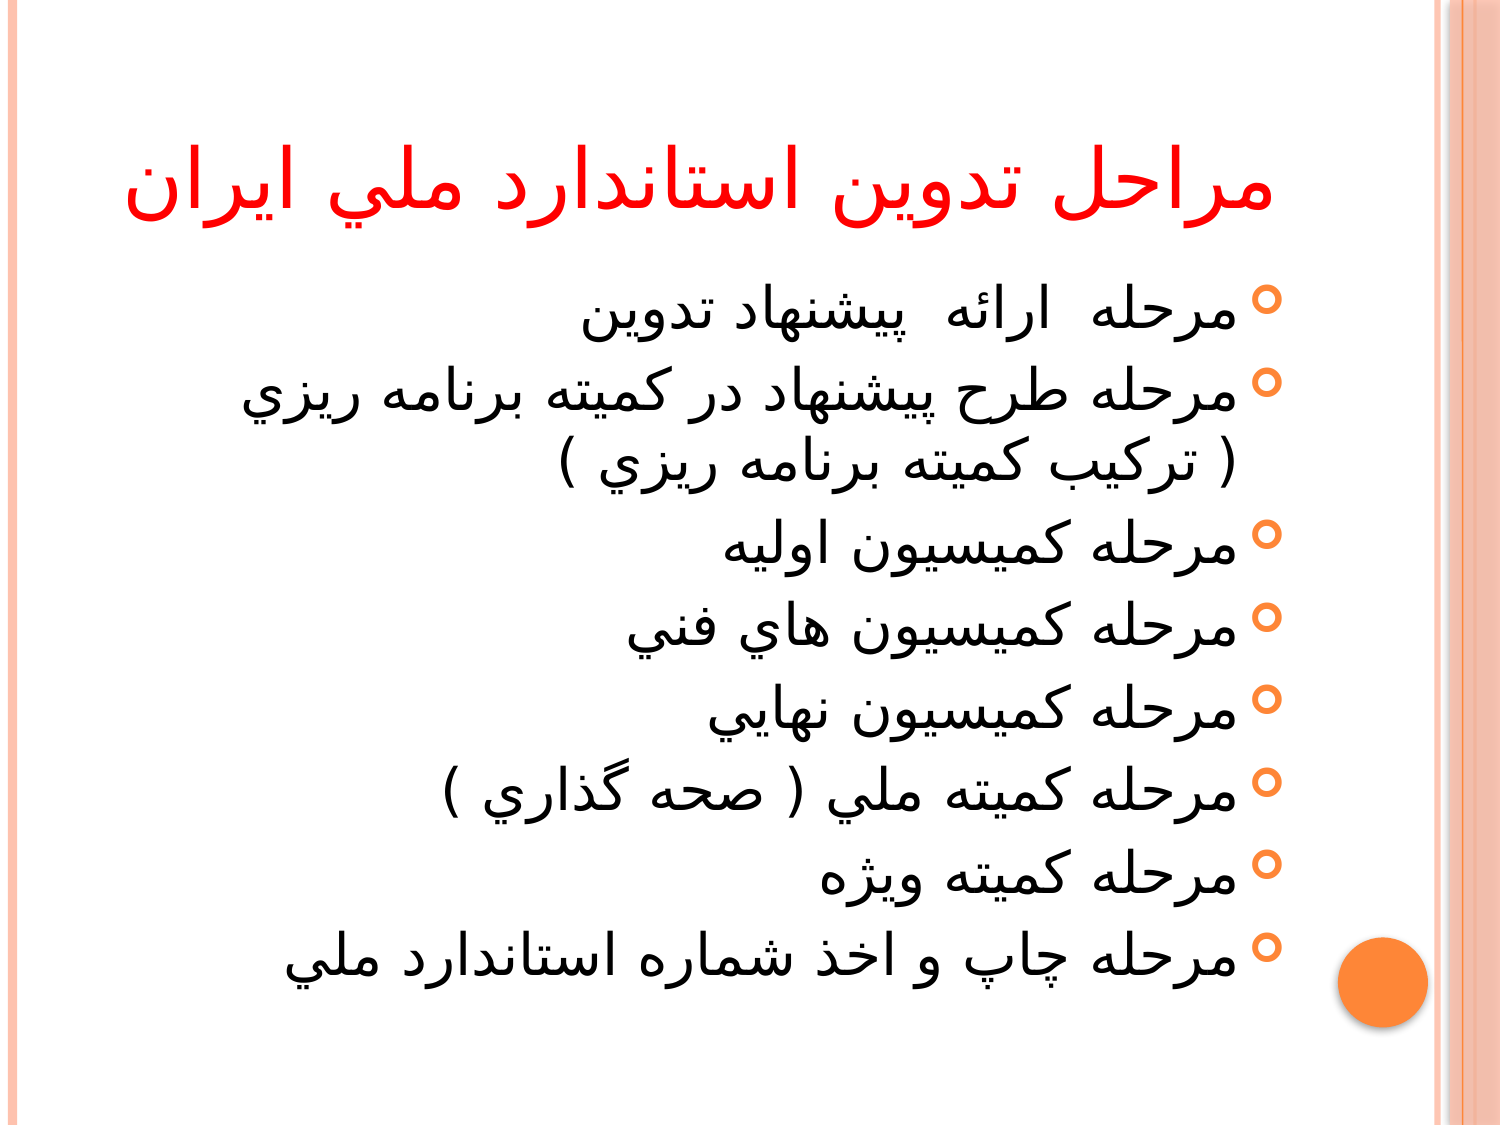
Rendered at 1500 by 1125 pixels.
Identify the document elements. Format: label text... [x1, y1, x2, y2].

list مرحله ارائه پيشنهاد تدوين مرحله طرح پيشنهاد در كميته برنامه ريزي ( تركيب كميته برنامه ريزي ) مرحله كميسيون اوليه مرحله كميسيون هاي فني مرحله كميسيون نهايي مرحله كميته ملي ( صحه گذاري ) مرحله كميته ويژه مرحله چاپ و اخذ شماره استاندارد ملي [75, 262, 1300, 1062]
title مراحل تدوين استاندارد ملي ايران [75, 45, 1300, 233]
